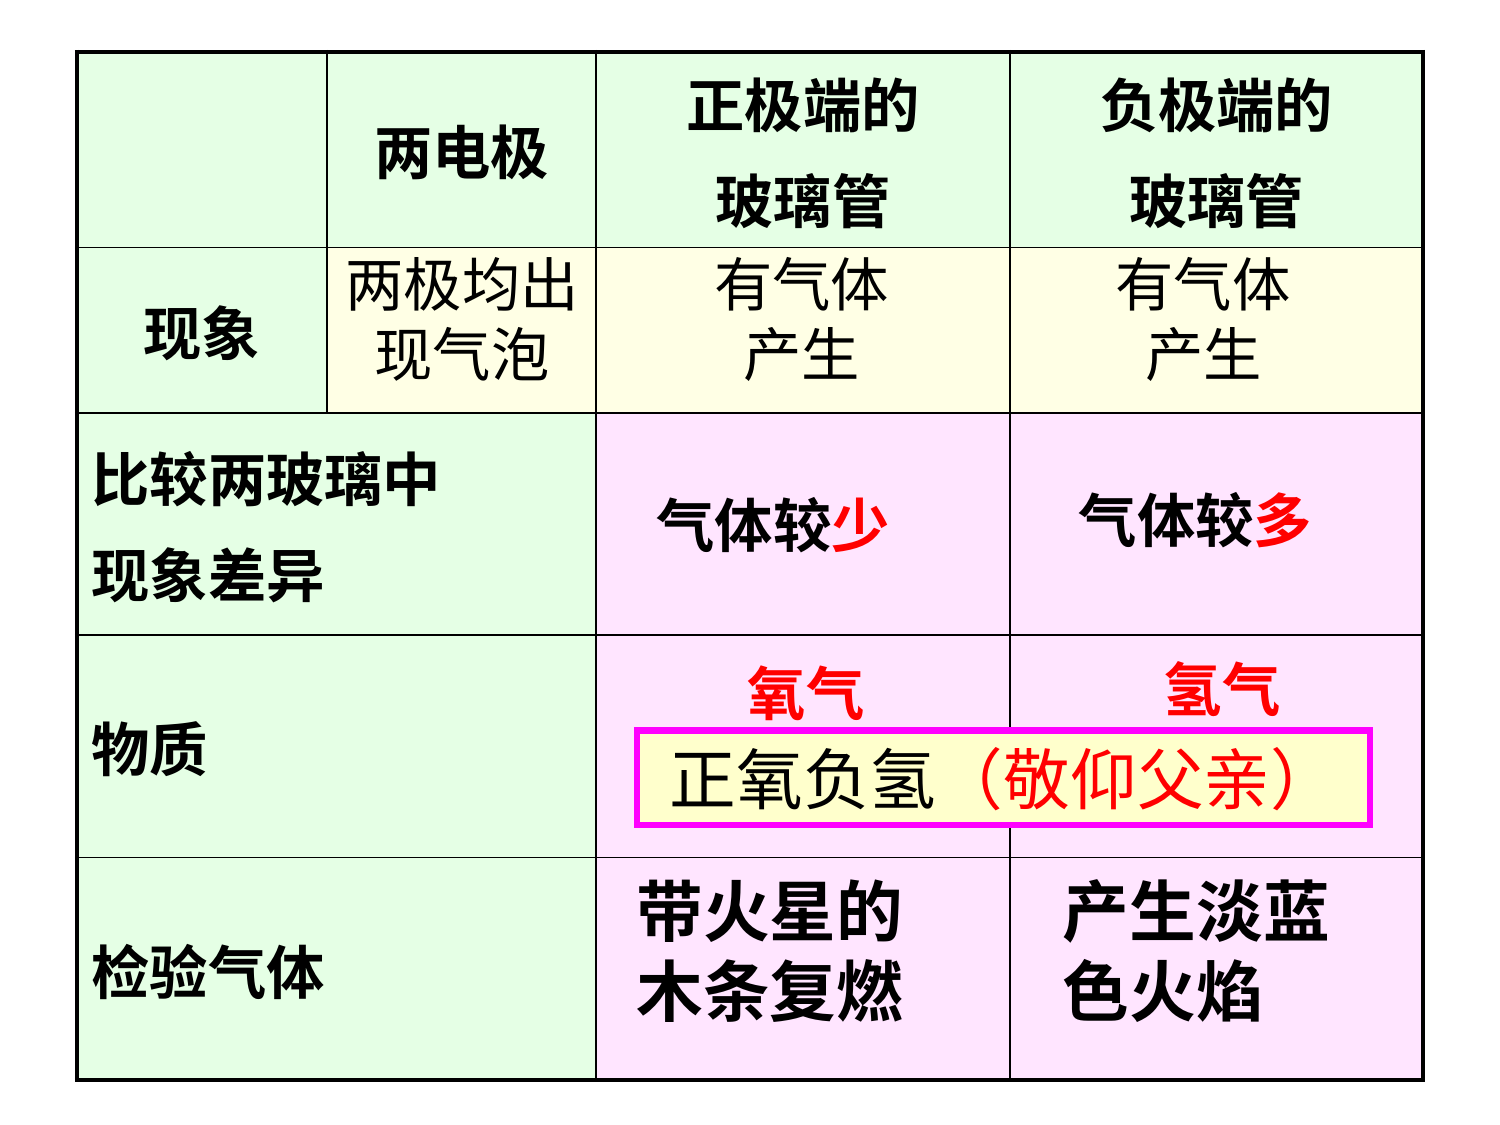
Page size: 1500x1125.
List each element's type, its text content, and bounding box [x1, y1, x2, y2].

table_header 两电极 [328, 54, 595, 240]
table_cell 物质 [79, 636, 595, 857]
table_cell [597, 858, 1009, 1078]
table_cell [1011, 858, 1421, 1078]
table_cell 比较两玻璃中 现象差异 [79, 414, 595, 634]
text_box 气体较少 [601, 481, 1004, 567]
table_header 正极端的 玻璃管 [597, 54, 1009, 247]
table_header 负极端的 玻璃管 [1011, 54, 1421, 247]
table_cell [328, 396, 595, 412]
table_cell [1011, 636, 1421, 857]
table_cell 现象 [79, 248, 326, 412]
text_box 产生淡蓝色火焰 [1048, 862, 1363, 1038]
table_cell [597, 248, 1009, 412]
table_header [79, 54, 326, 247]
table_cell 检验气体 [79, 858, 595, 1078]
text_box 两极均出现气泡 [324, 240, 600, 396]
text_box 有气体 产生 [664, 240, 939, 396]
table_cell [1011, 414, 1421, 634]
text_box 氧气 [605, 649, 1007, 735]
table_cell [597, 636, 1009, 857]
table_cell [597, 414, 1009, 634]
text_box 正氧负氢（敬仰父亲） [637, 730, 1370, 826]
text_box 氢气 [1027, 645, 1418, 730]
text_box 有气体 产生 [1065, 240, 1341, 396]
text_box 带火星的木条复燃 [621, 862, 982, 1038]
table_cell [1011, 248, 1421, 412]
text_box 气体较多 [1023, 477, 1414, 562]
